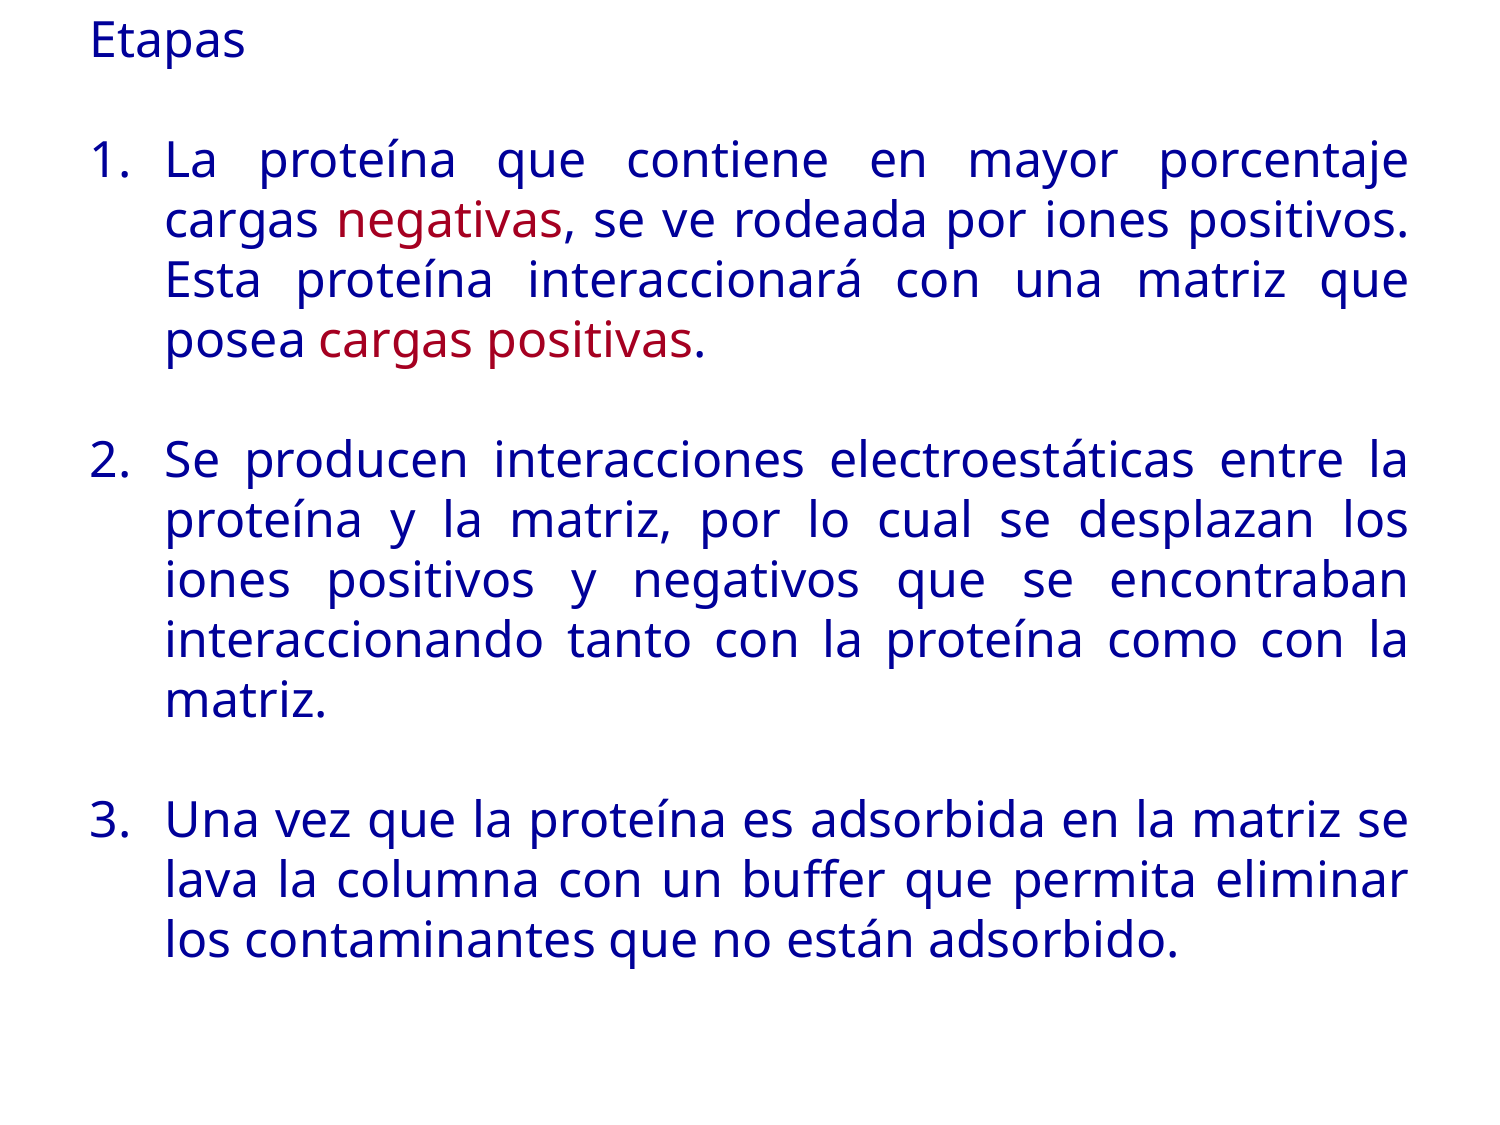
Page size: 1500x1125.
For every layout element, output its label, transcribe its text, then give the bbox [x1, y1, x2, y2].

text_box Etapas La proteína que contiene en mayor porcentaje cargas negativas, se ve rodeada por iones positivos. Esta proteína interaccionará con una matriz que posea cargas positivas. Se producen interacciones electroestáticas entre la proteína y la matriz, por lo cual se desplazan los iones positivos y negativos que se encontraban interaccionando tanto con la proteína como con la matriz. Una vez que la proteína es adsorbida en la matriz se lava la columna con un buffer que permita eliminar los contaminantes que no están adsorbido. [74, 0, 1425, 400]
